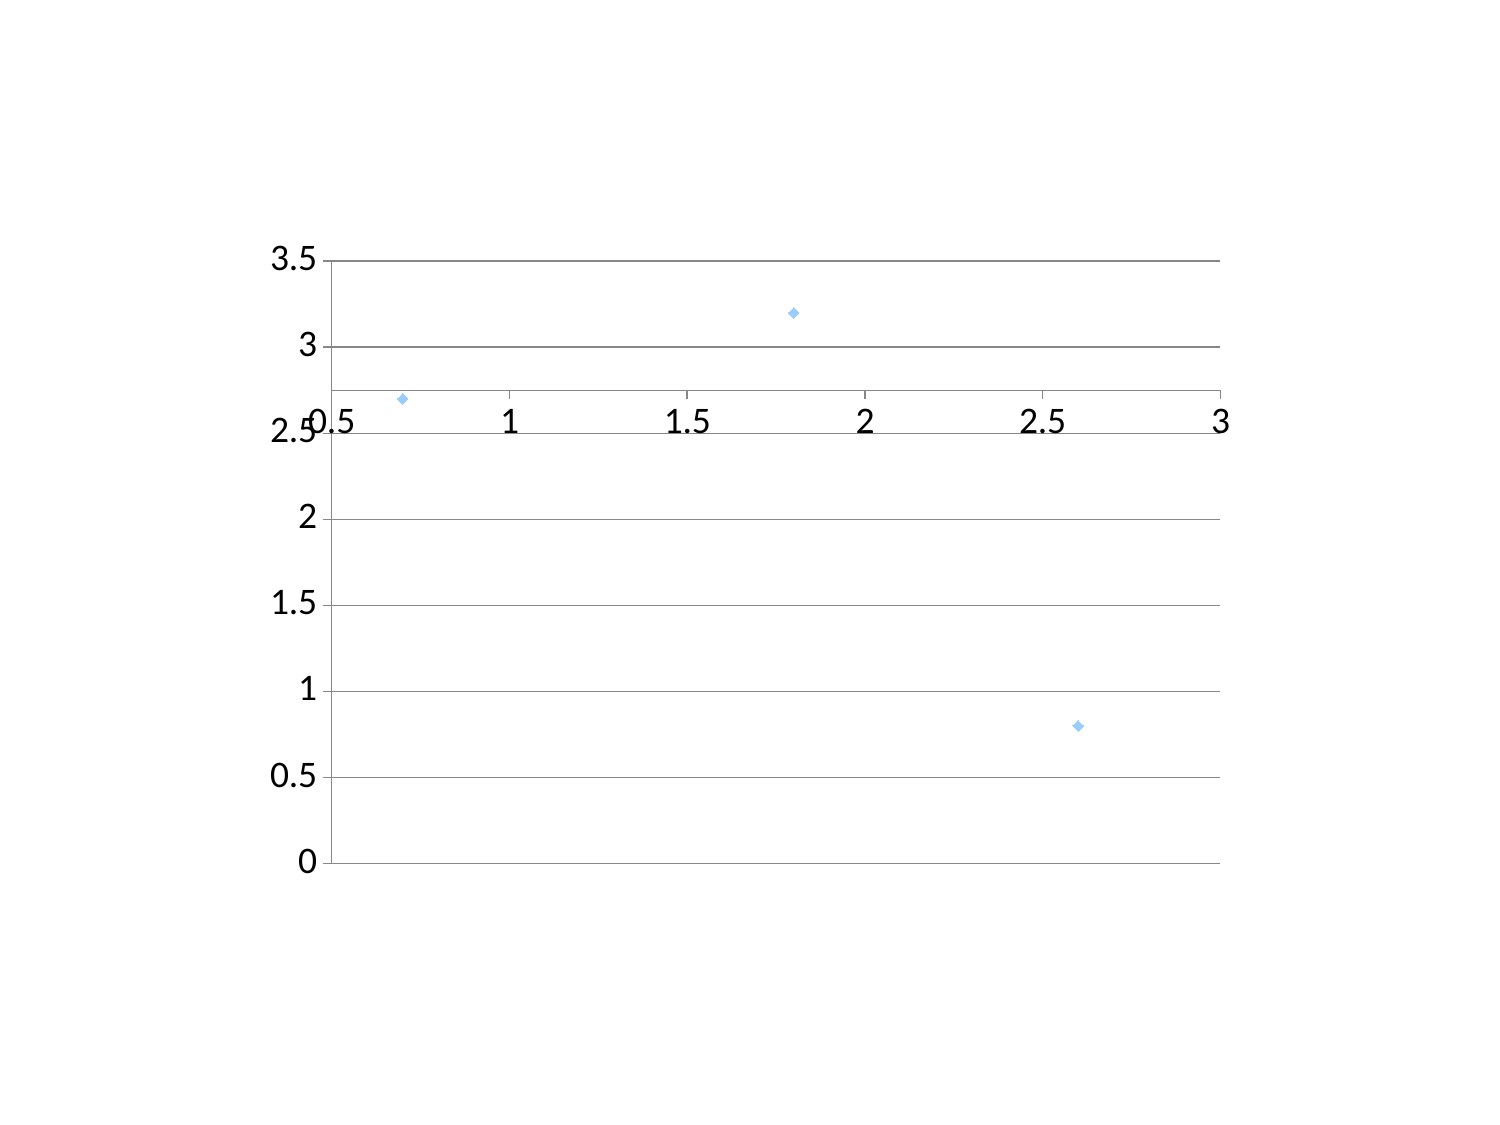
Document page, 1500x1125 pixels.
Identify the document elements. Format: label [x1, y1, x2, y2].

chart [249, 228, 1251, 897]
